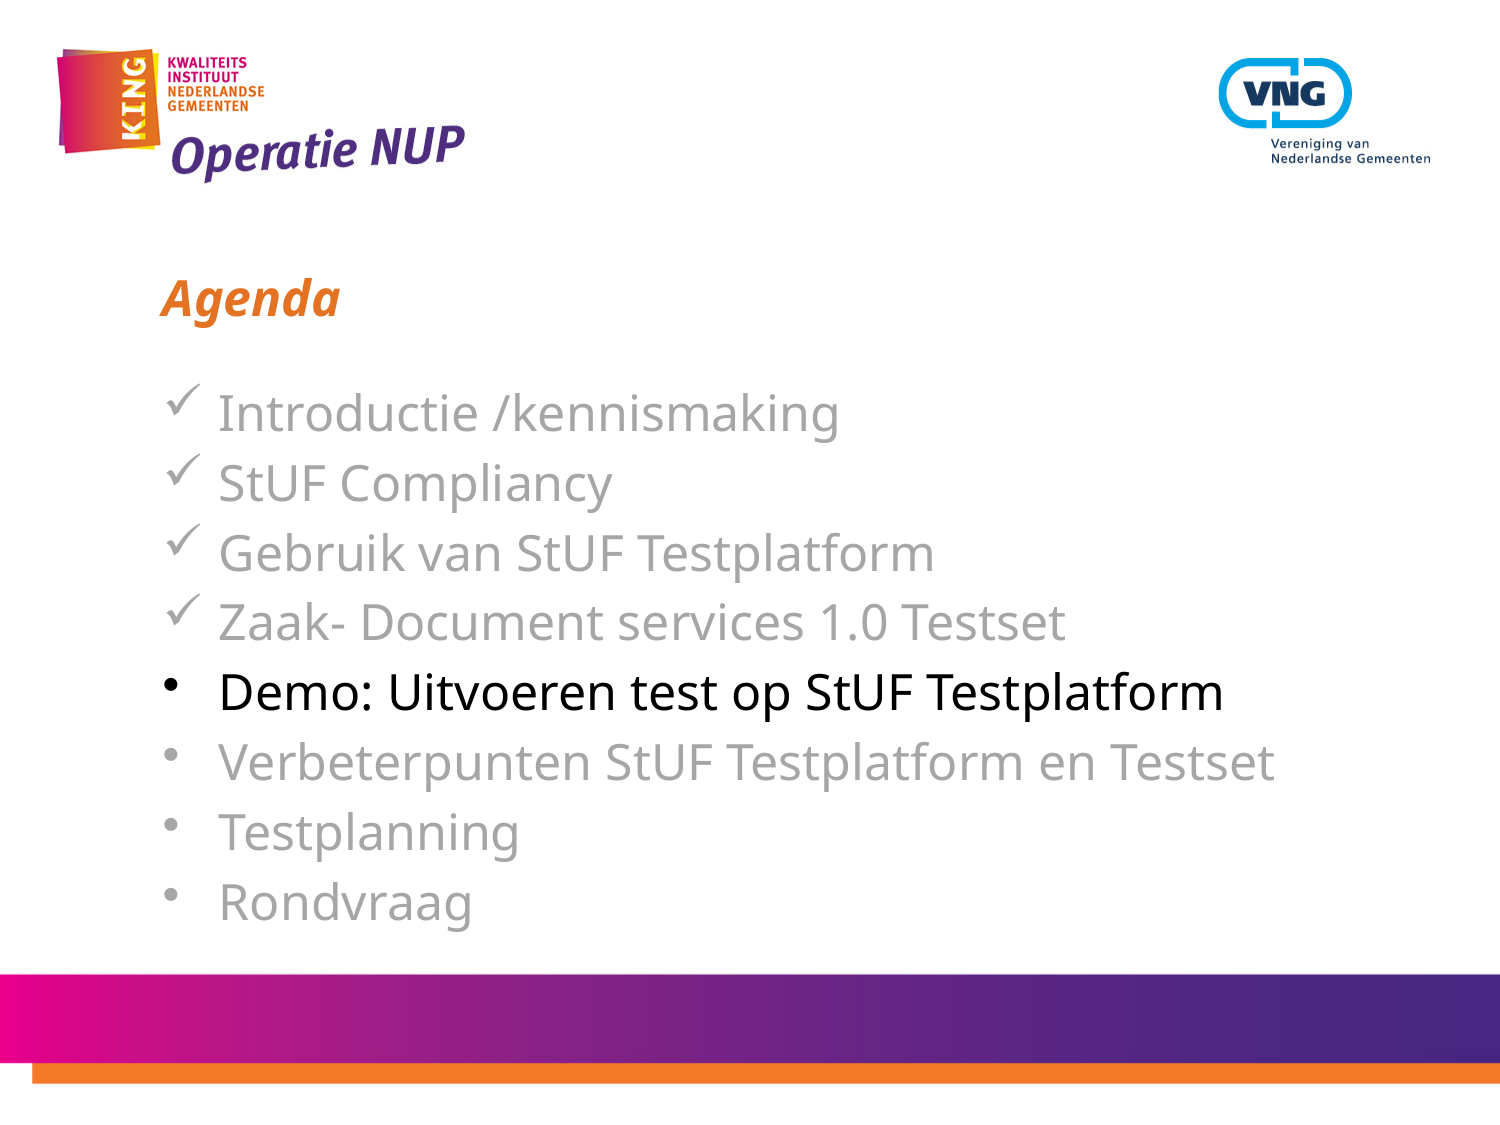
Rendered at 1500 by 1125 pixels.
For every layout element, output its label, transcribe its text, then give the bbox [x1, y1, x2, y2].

title Agenda [147, 231, 1402, 362]
list Introductie /kennismaking StUF Compliancy Gebruik van StUF Testplatform Zaak- Document services 1.0 Testset Demo: Uitvoeren test op StUF Testplatform Verbeterpunten StUF Testplatform en Testset Testplanning Rondvraag [147, 373, 1428, 953]
picture [0, 0, 1500, 1125]
